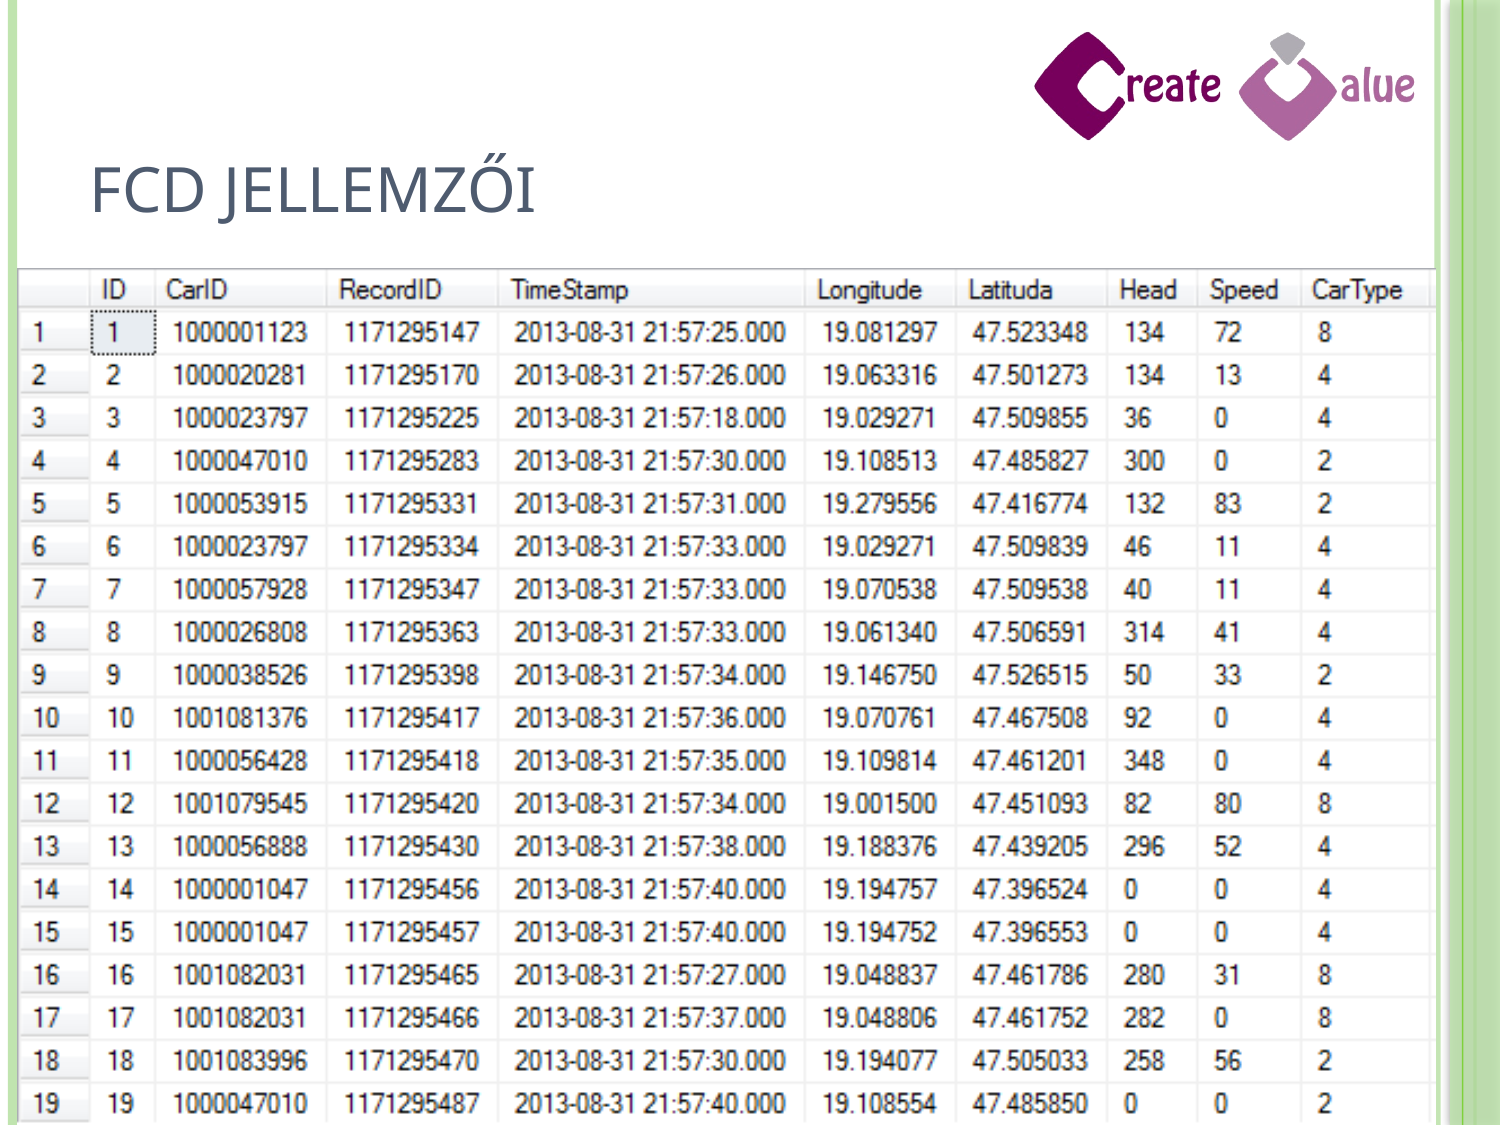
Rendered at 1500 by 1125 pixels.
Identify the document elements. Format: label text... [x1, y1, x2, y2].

picture [17, 268, 1436, 1125]
title fcd jellemzői [75, 45, 1300, 233]
picture [1021, 18, 1427, 154]
